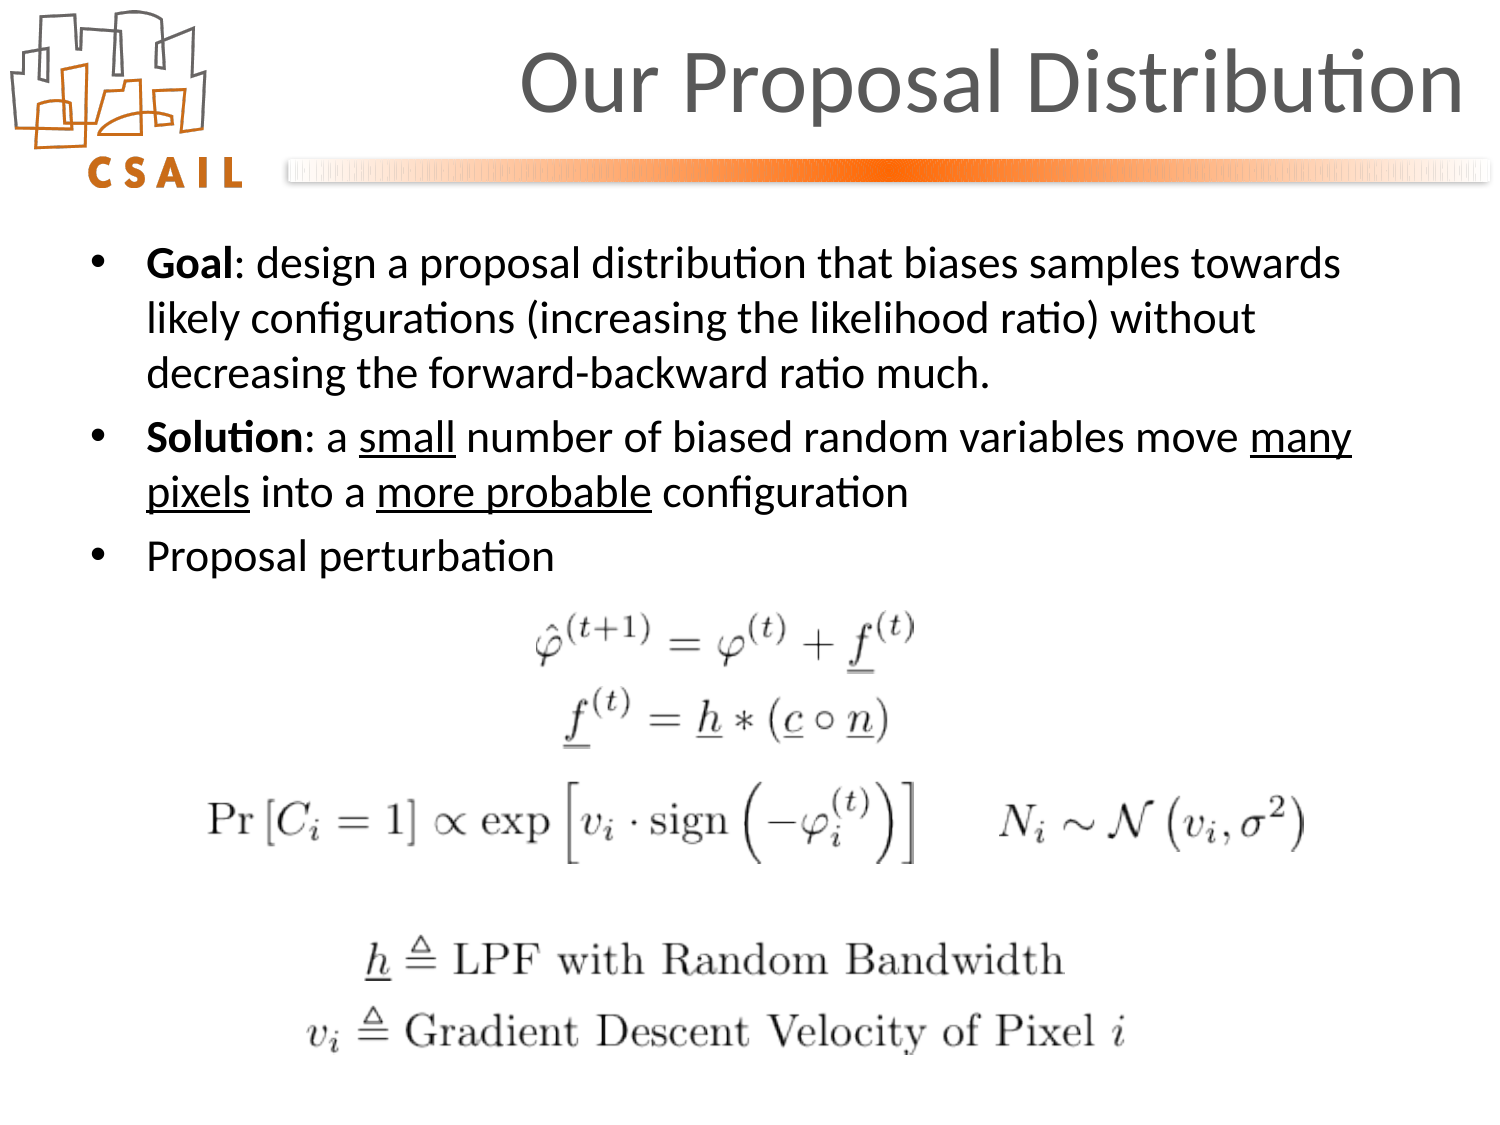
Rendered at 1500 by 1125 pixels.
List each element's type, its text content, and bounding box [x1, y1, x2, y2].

picture [535, 610, 914, 674]
picture [562, 686, 891, 750]
picture [999, 794, 1304, 852]
picture [364, 932, 1065, 982]
picture [305, 1004, 1128, 1056]
picture [206, 780, 914, 864]
picture [10, 10, 242, 188]
list Goal: design a proposal distribution that biases samples towards likely configurations (increasing the likelihood ratio) without decreasing the forward-backward ratio much. Solution: a small number of biased random variables move many pixels into a more probable configuration Proposal perturbation [75, 225, 1425, 1005]
title Our Proposal Distribution [208, 4, 1483, 147]
